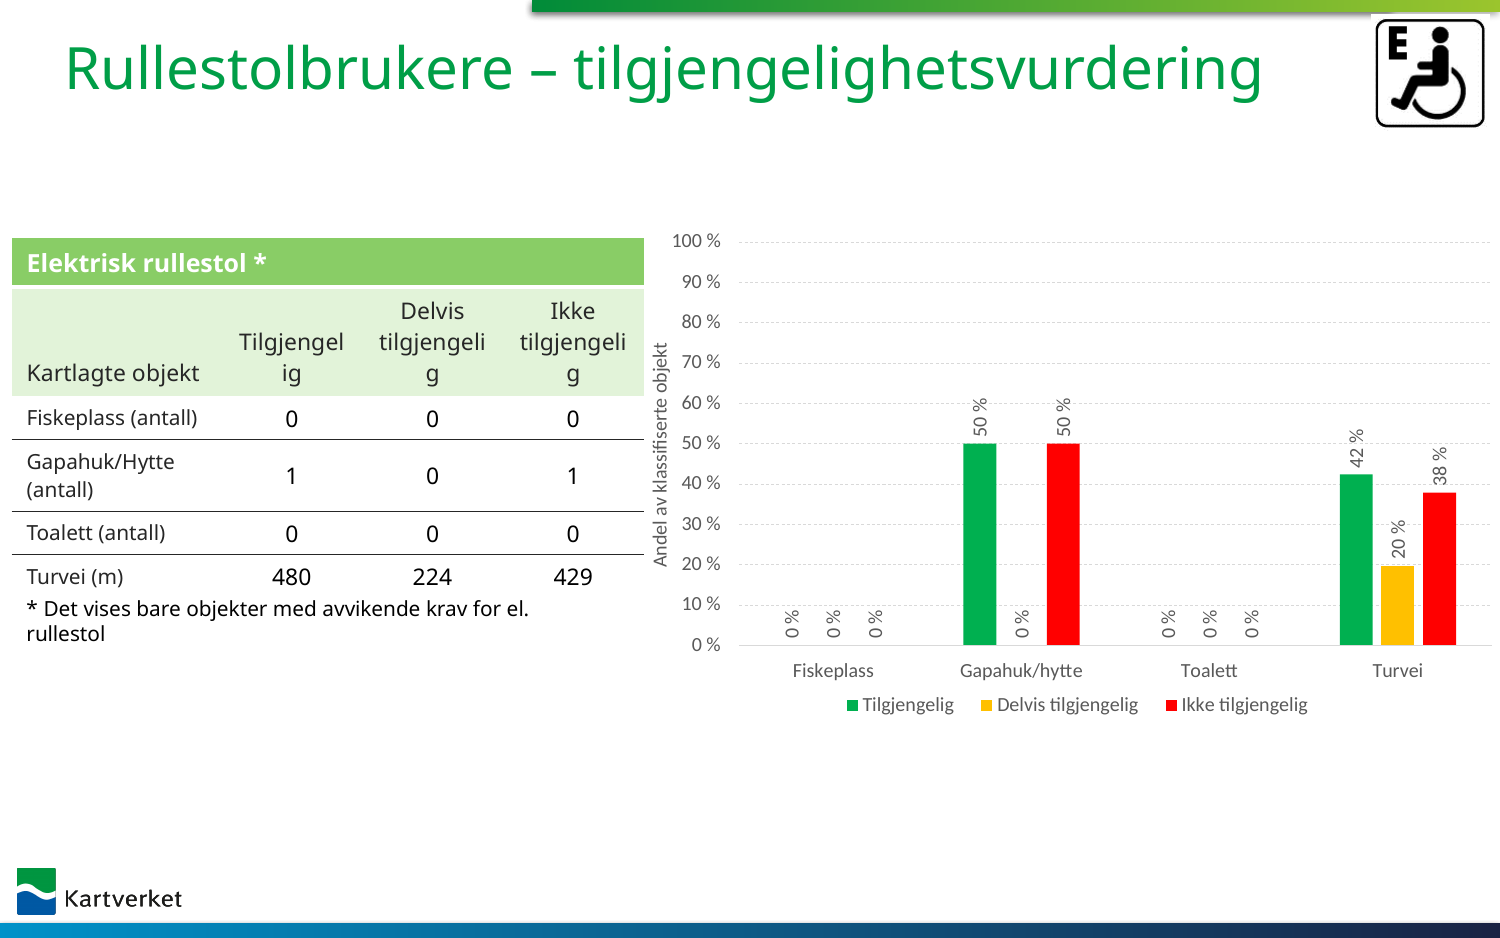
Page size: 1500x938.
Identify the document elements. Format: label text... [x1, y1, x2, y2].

table_cell 429 [503, 555, 638, 598]
table_cell 480 [222, 555, 362, 588]
table_cell 0 [362, 440, 503, 511]
table_cell Delvis tilgjengelig [362, 289, 503, 396]
table_cell Fiskeplass (antall) [12, 396, 222, 439]
picture [643, 218, 1500, 728]
table_cell Turvei (m) [12, 555, 222, 588]
table_cell 0 [222, 512, 362, 554]
table_cell 224 [362, 555, 503, 588]
text_box * Det vises bare objekter med avvikende krav for el. rullestol [11, 588, 597, 653]
table_cell 1 [503, 440, 638, 511]
table_cell Toalett (antall) [12, 512, 222, 554]
table_cell Ikke tilgjengelig [503, 289, 638, 396]
text_box Rullestolbrukere – tilgjengelighetsvurdering [49, 12, 1372, 109]
table_cell Tilgjengelig [222, 289, 362, 396]
table_cell 1 [222, 440, 362, 511]
table_cell Gapahuk/Hytte (antall) [12, 440, 222, 511]
table_cell Kartlagte objekt [12, 289, 222, 396]
table_cell 0 [503, 512, 638, 554]
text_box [1371, 13, 1491, 133]
table_header Elektrisk rullestol * [12, 238, 638, 285]
table_cell 0 [362, 512, 503, 554]
table_cell 0 [362, 396, 503, 439]
table_cell 0 [222, 396, 362, 439]
table_cell 0 [503, 396, 638, 439]
